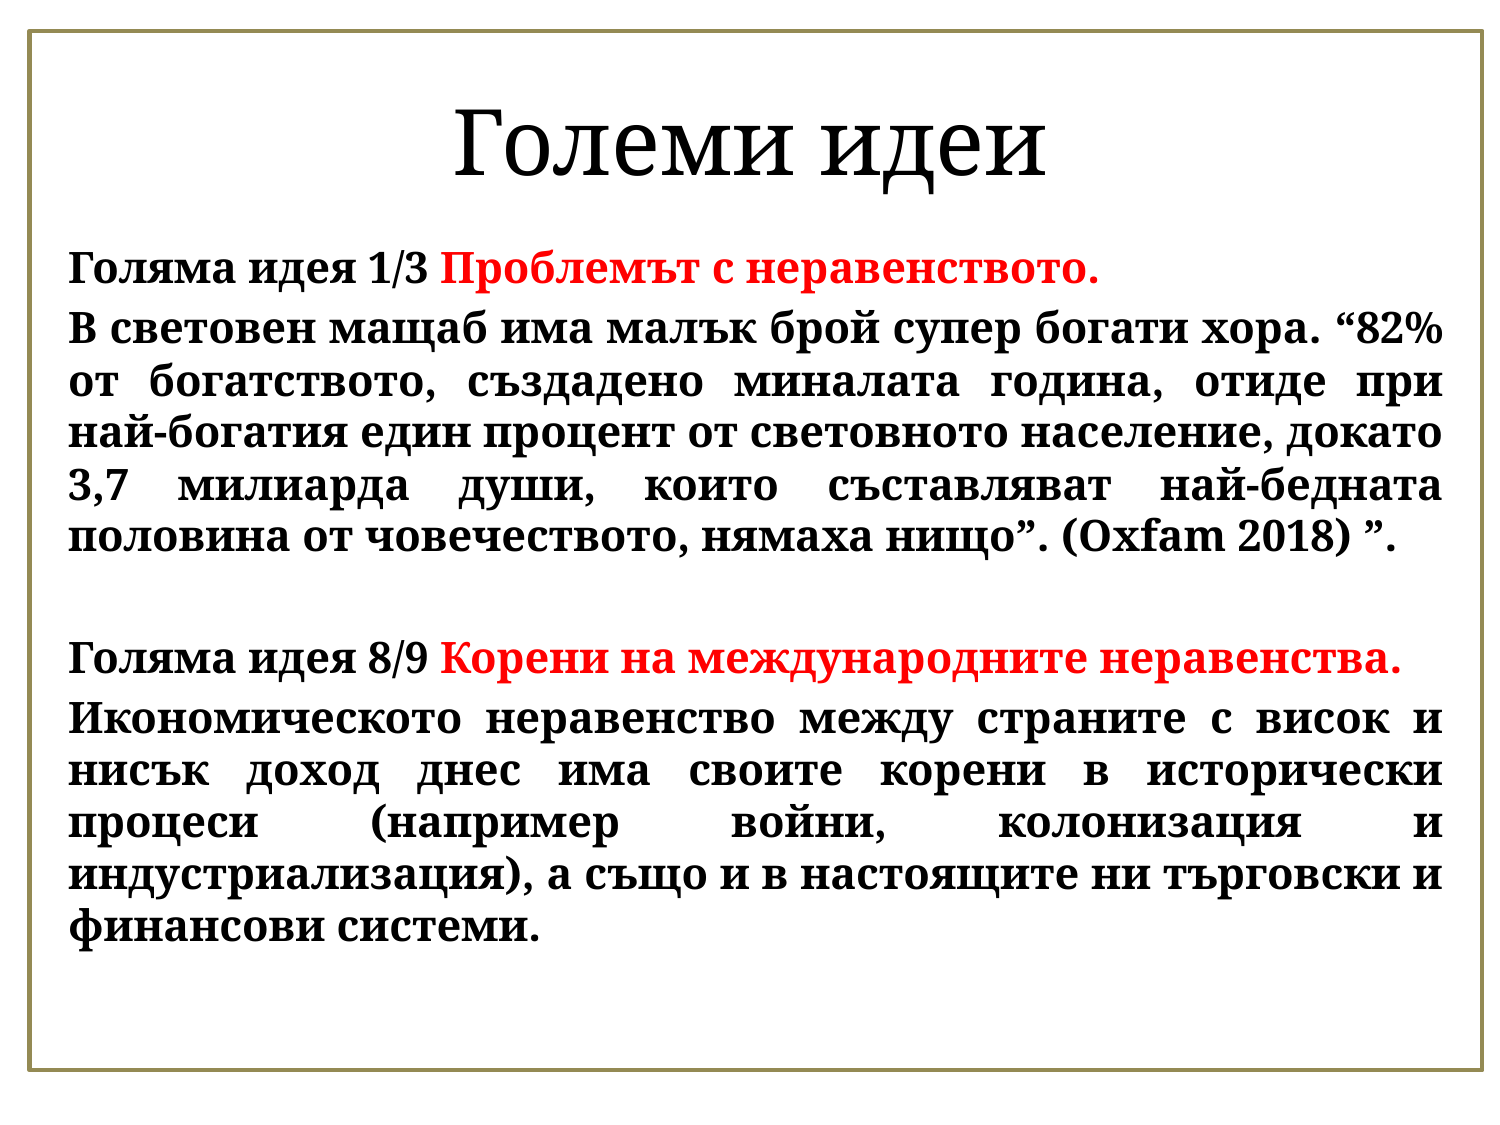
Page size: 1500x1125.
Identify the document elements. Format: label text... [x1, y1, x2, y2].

text_box Migration takes place internally and internationally. In our time, the biggest international migration flows are from rich to other rich countries, and from poorer to other poorer countries (North-North; South-South). Much migration is short-term; migrants return to their country of origin. An estimated 258 million people live in a country they weren’t born in; this is approx. 3.6% World’s inhabitants (U.N. 2017). “In Europe, the size of the total population would have declined during the period 2000-2015 in the absence of migration.”(UN 2017). [27, 29, 1484, 1072]
title Големи идеи [75, 45, 1425, 232]
list Голяма идея 1/3 Проблемът с неравенството. В световен мащаб има малък брой супер богати хора. “82% от богатството, създадено миналата година, отиде при най-богатия един процент от световното население, докато 3,7 милиарда души, които съставляват най-бедната половина от човечеството, нямаха нищо”. (Oxfam 2018) ”. Голяма идея 8/9 Корени на международните неравенства. Икономическото неравенство между страните с висок и нисък доход днес има своите корени в исторически процеси (например войни, колонизация и индустриализация), а също и в настоящите ни търговски и финансови системи. [53, 232, 1459, 1013]
